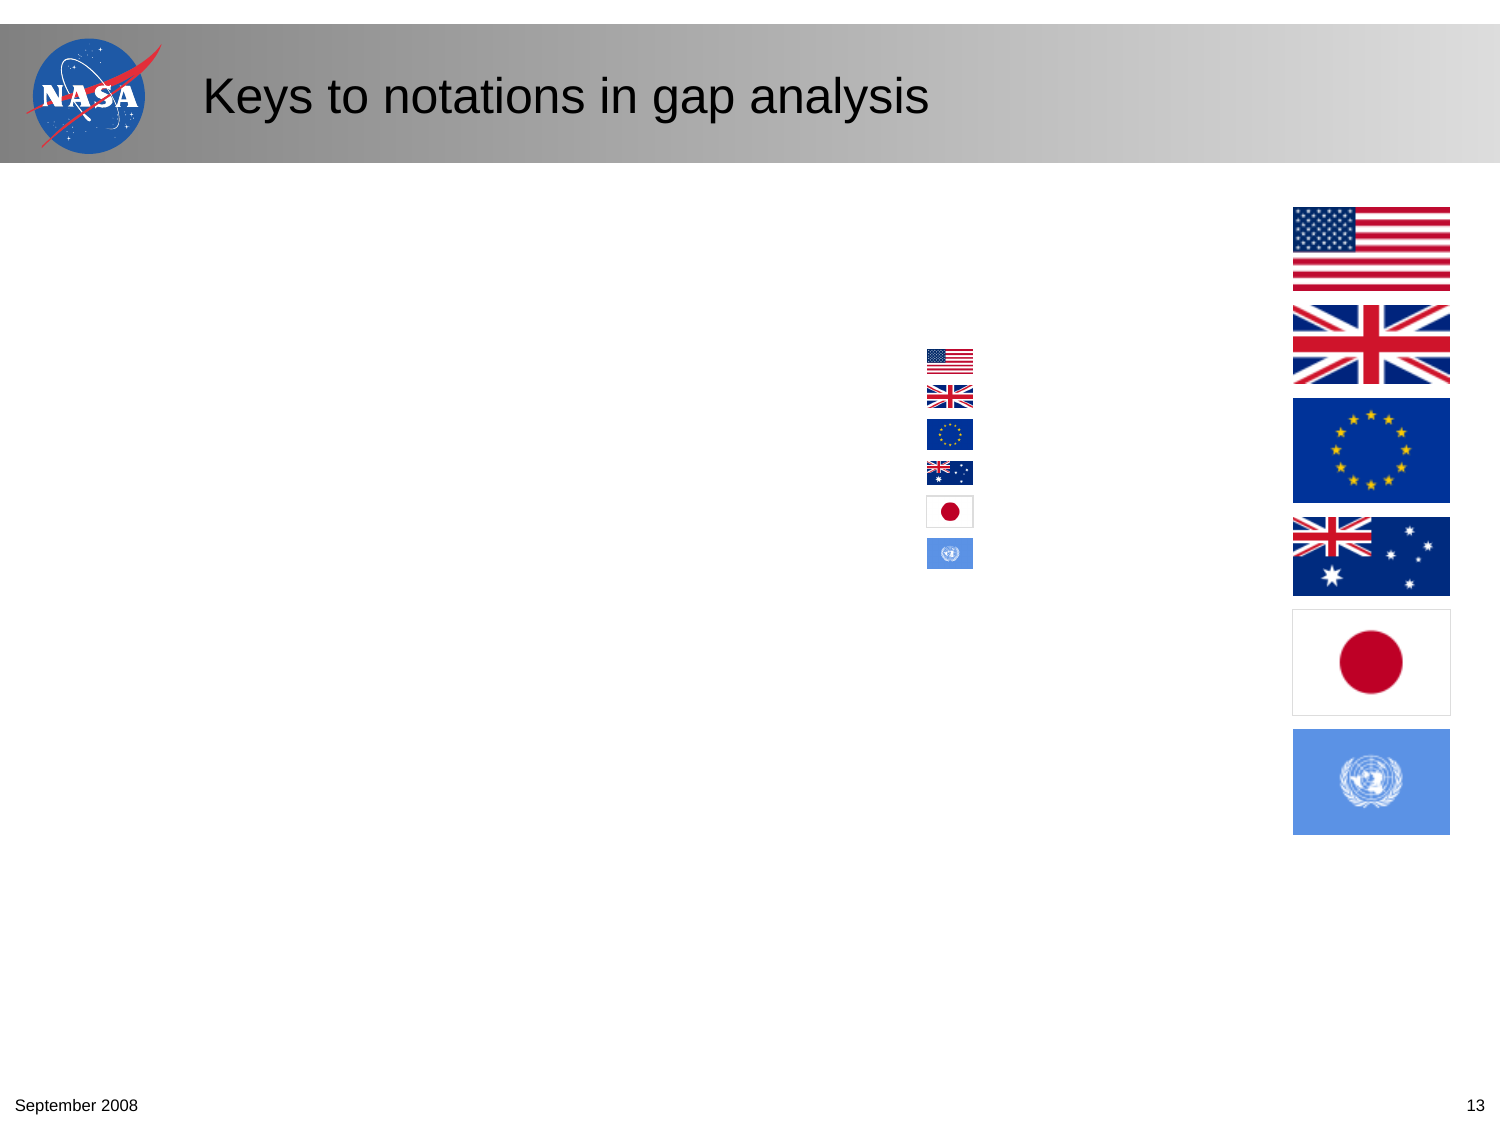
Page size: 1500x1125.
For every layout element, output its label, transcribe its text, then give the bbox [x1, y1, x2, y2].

title Keys to notations in gap analysis [187, 37, 1300, 150]
text_box September 2008 [0, 1087, 313, 1125]
picture [1293, 729, 1450, 835]
picture [926, 349, 973, 374]
picture [926, 496, 973, 527]
picture [1293, 397, 1450, 504]
picture [1293, 305, 1450, 384]
picture [1293, 609, 1450, 716]
picture [926, 461, 973, 485]
picture [1293, 207, 1450, 291]
picture [926, 538, 973, 570]
picture [1293, 517, 1450, 596]
picture [926, 419, 973, 451]
text_box 13 [1412, 1087, 1500, 1125]
picture [926, 384, 973, 408]
